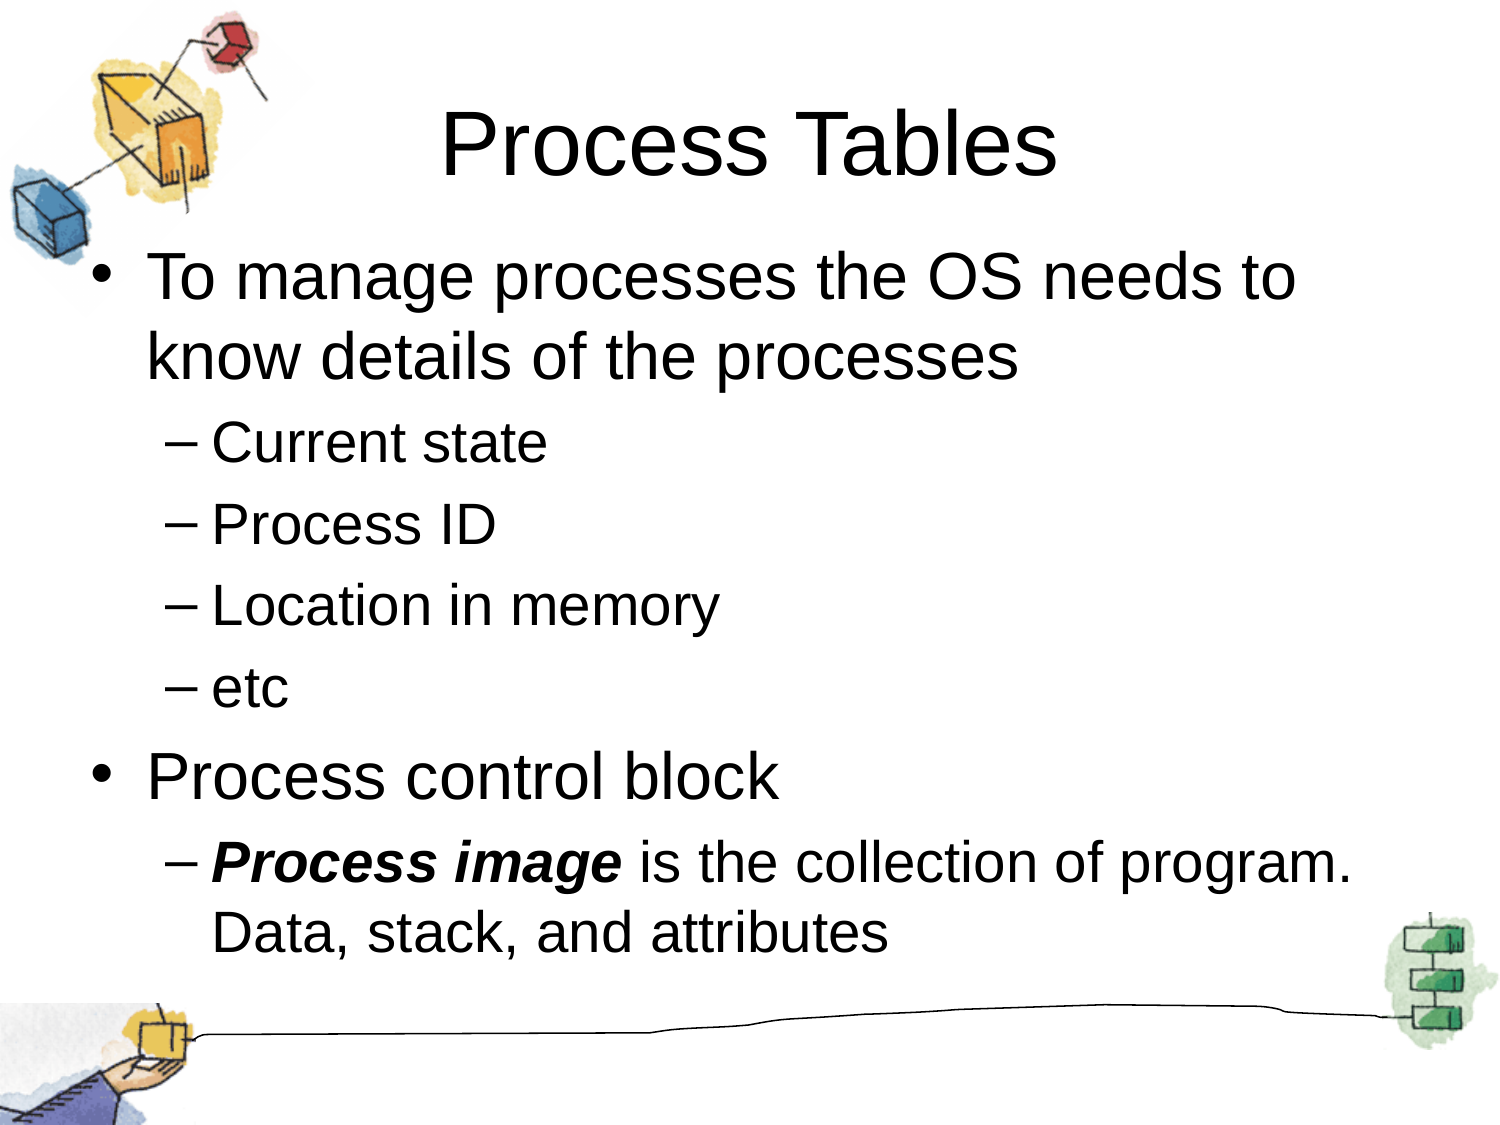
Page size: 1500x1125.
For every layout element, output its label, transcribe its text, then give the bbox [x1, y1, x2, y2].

picture [1382, 912, 1500, 1050]
picture [114, 0, 274, 44]
title Process Tables [74, 44, 1426, 224]
picture [0, 85, 74, 305]
picture [0, 1003, 196, 1125]
list To manage processes the OS needs to know details of the processes Current state Process ID Location in memory etc Process control block Process image is the collection of program. Data, stack, and attributes [74, 224, 1426, 1038]
